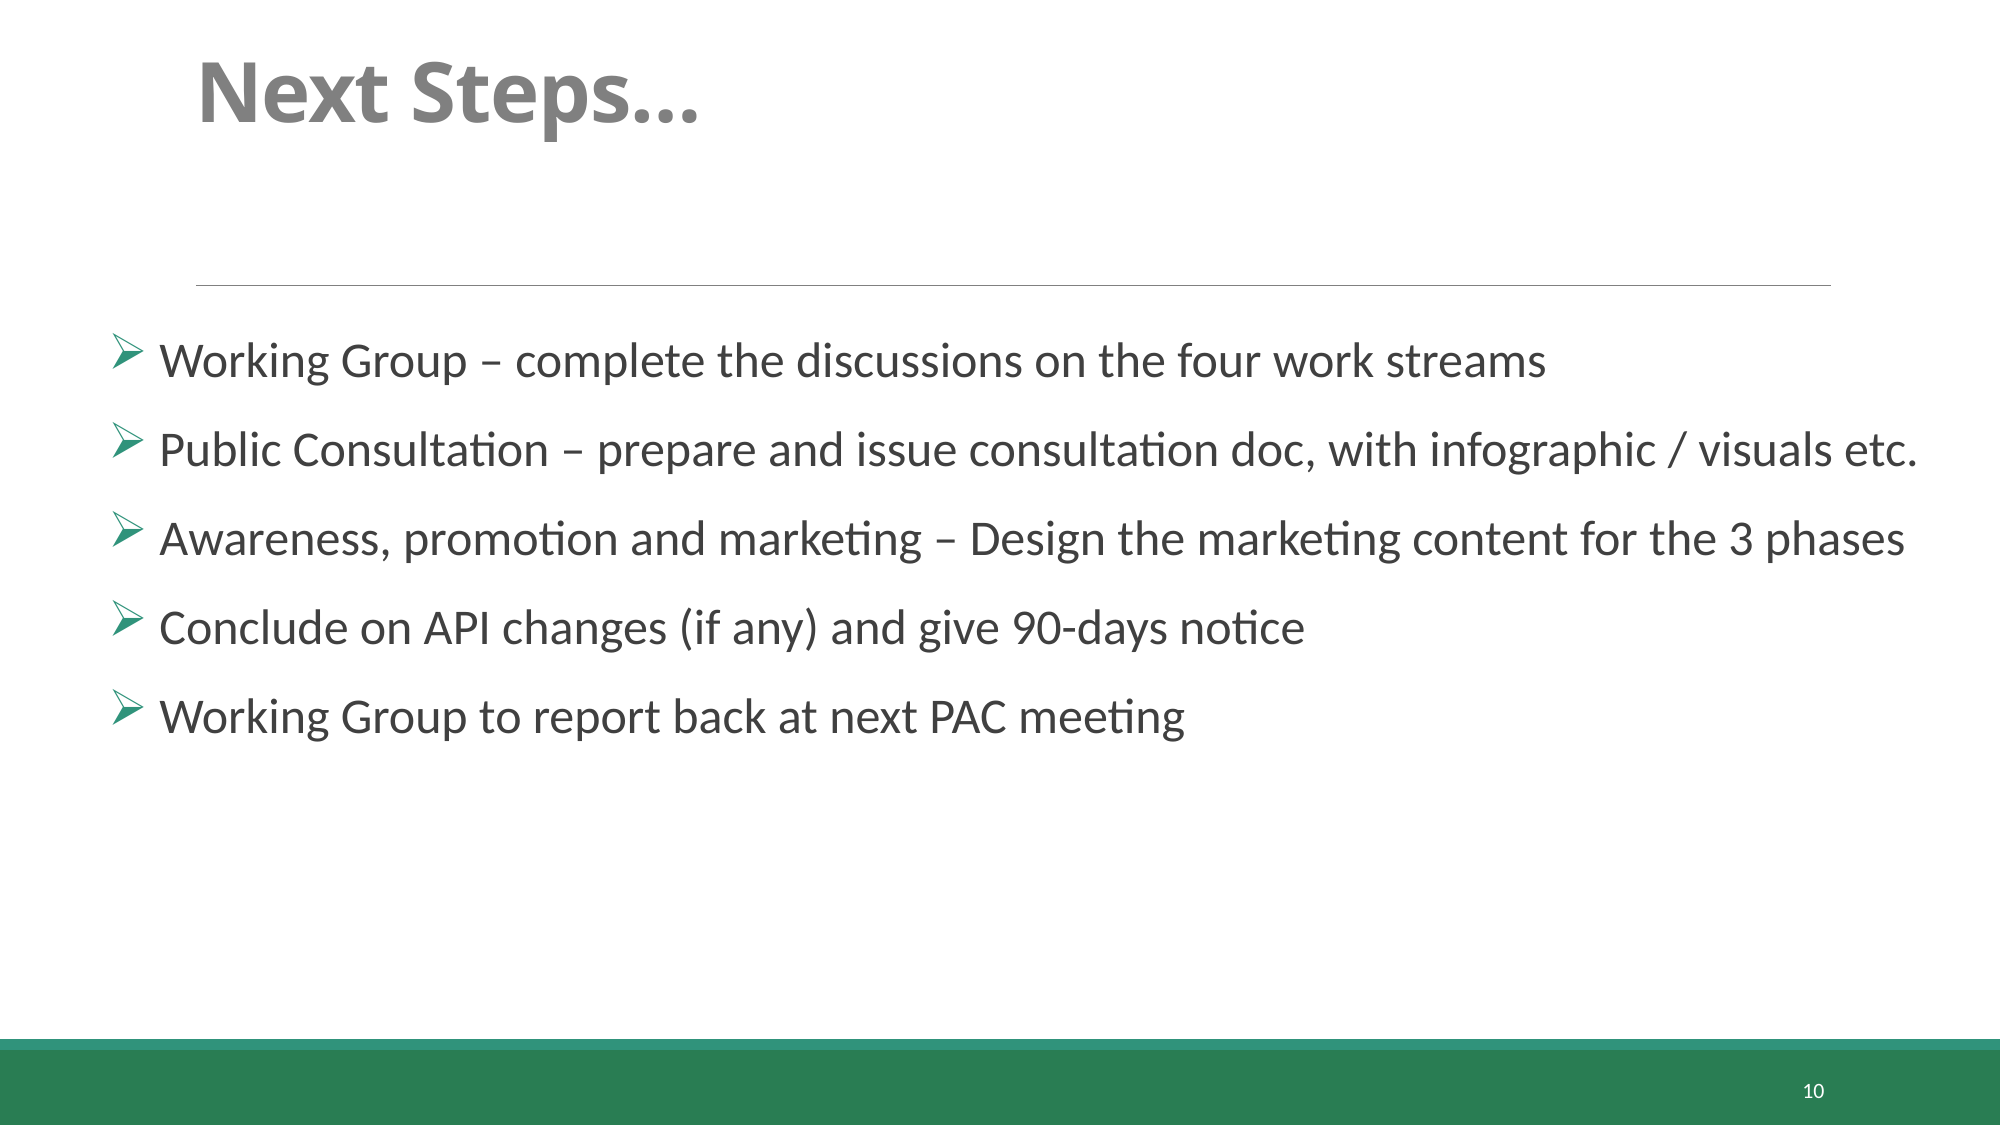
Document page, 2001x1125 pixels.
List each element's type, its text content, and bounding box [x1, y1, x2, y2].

title Next Steps… [180, 47, 1830, 285]
list Working Group – complete the discussions on the four work streams Public Consultation – prepare and issue consultation doc, with infographic / visuals etc. Awareness, promotion and marketing – Design the marketing content for the 3 phases Conclude on API changes (if any) and give 90-days notice Working Group to report back at next PAC meeting [108, 319, 1934, 1095]
slide_number 10 [1624, 1059, 1840, 1120]
